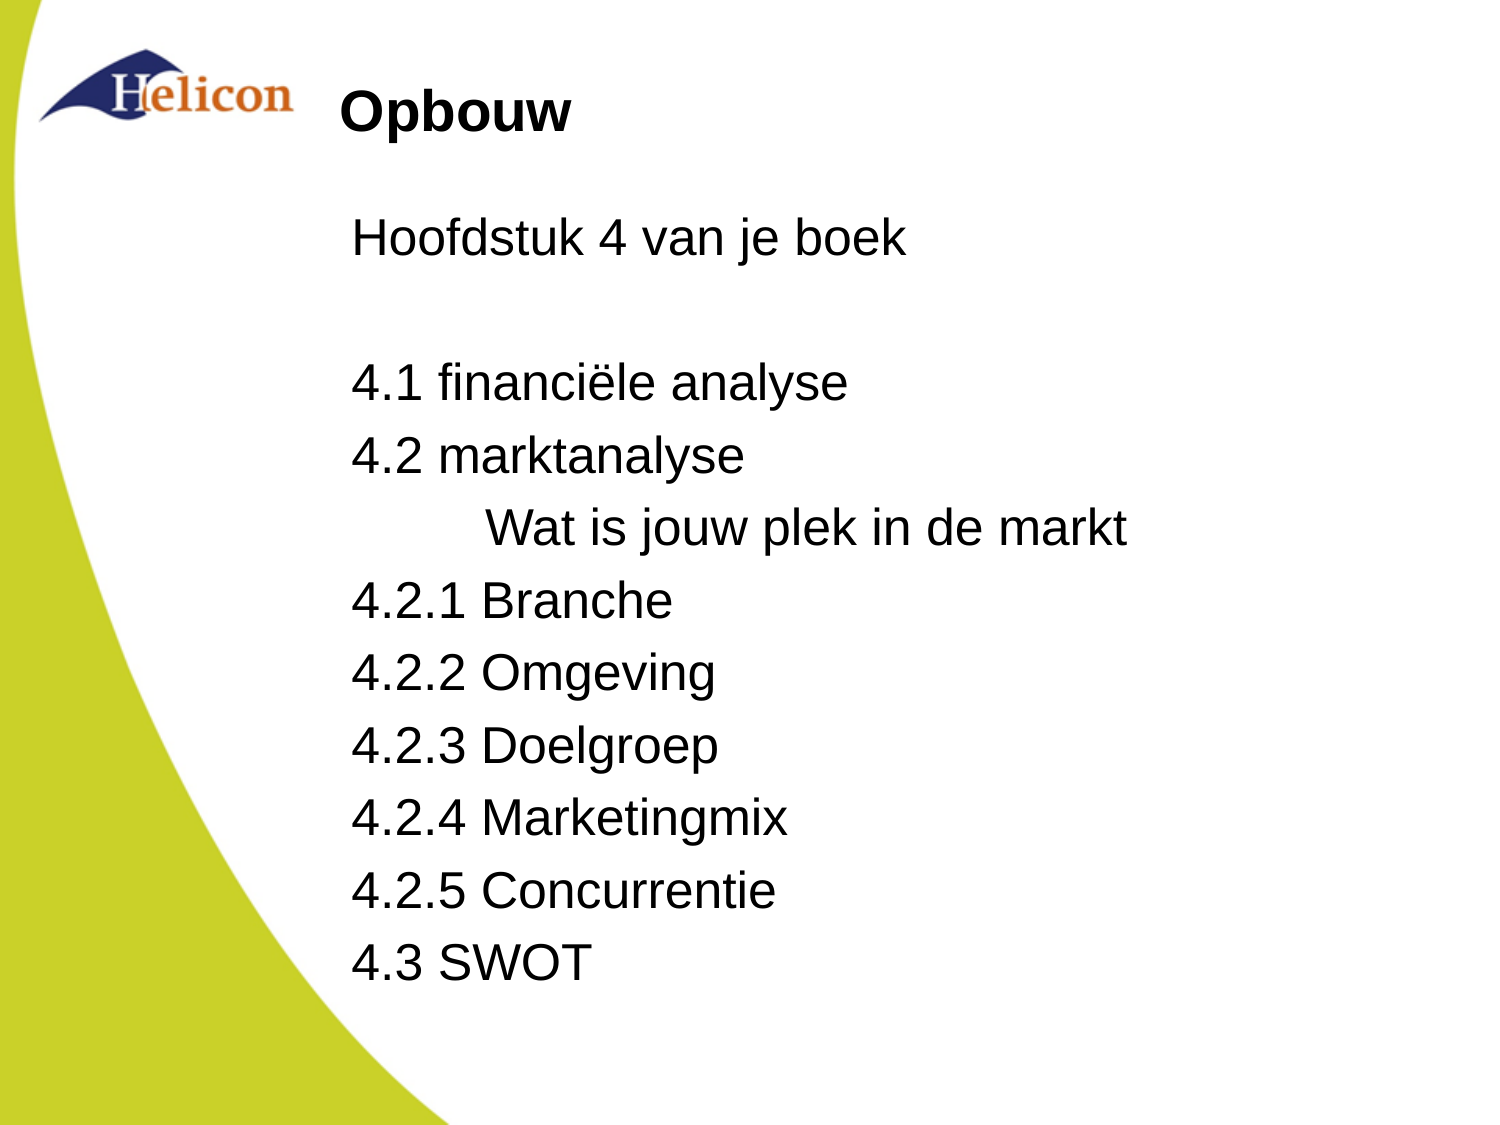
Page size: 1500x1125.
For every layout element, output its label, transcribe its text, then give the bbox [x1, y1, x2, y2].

list Hoofdstuk 4 van je boek 4.1 financiële analyse 4.2 marktanalyse Wat is jouw plek in de markt 4.2.1 Branche 4.2.2 Omgeving 4.2.3 Doelgroep 4.2.4 Marketingmix 4.2.5 Concurrentie 4.3 SWOT [336, 196, 1425, 1005]
title Opbouw [324, 54, 1415, 161]
picture [0, 0, 1500, 1125]
